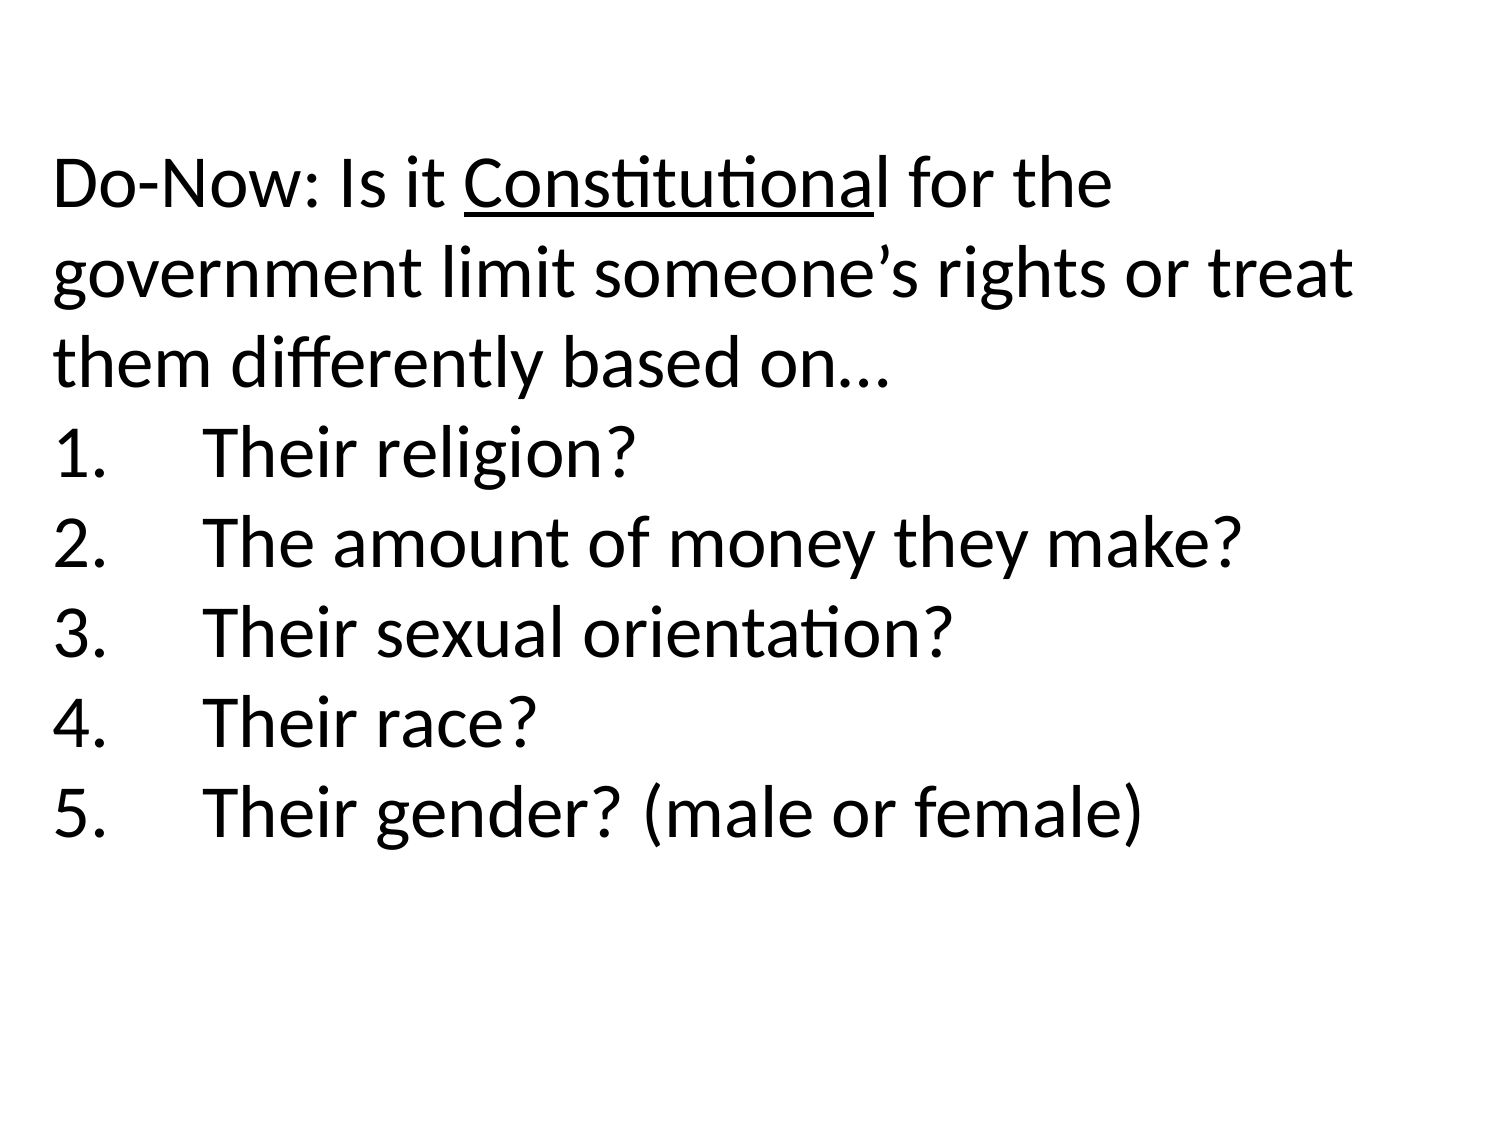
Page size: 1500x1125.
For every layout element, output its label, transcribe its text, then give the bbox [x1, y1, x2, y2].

text_box Do-Now: Is it Constitutional for the government limit someone’s rights or treat them differently based on… Their religion? The amount of money they make? Their sexual orientation? Their race? Their gender? (male or female) [37, 124, 1475, 860]
